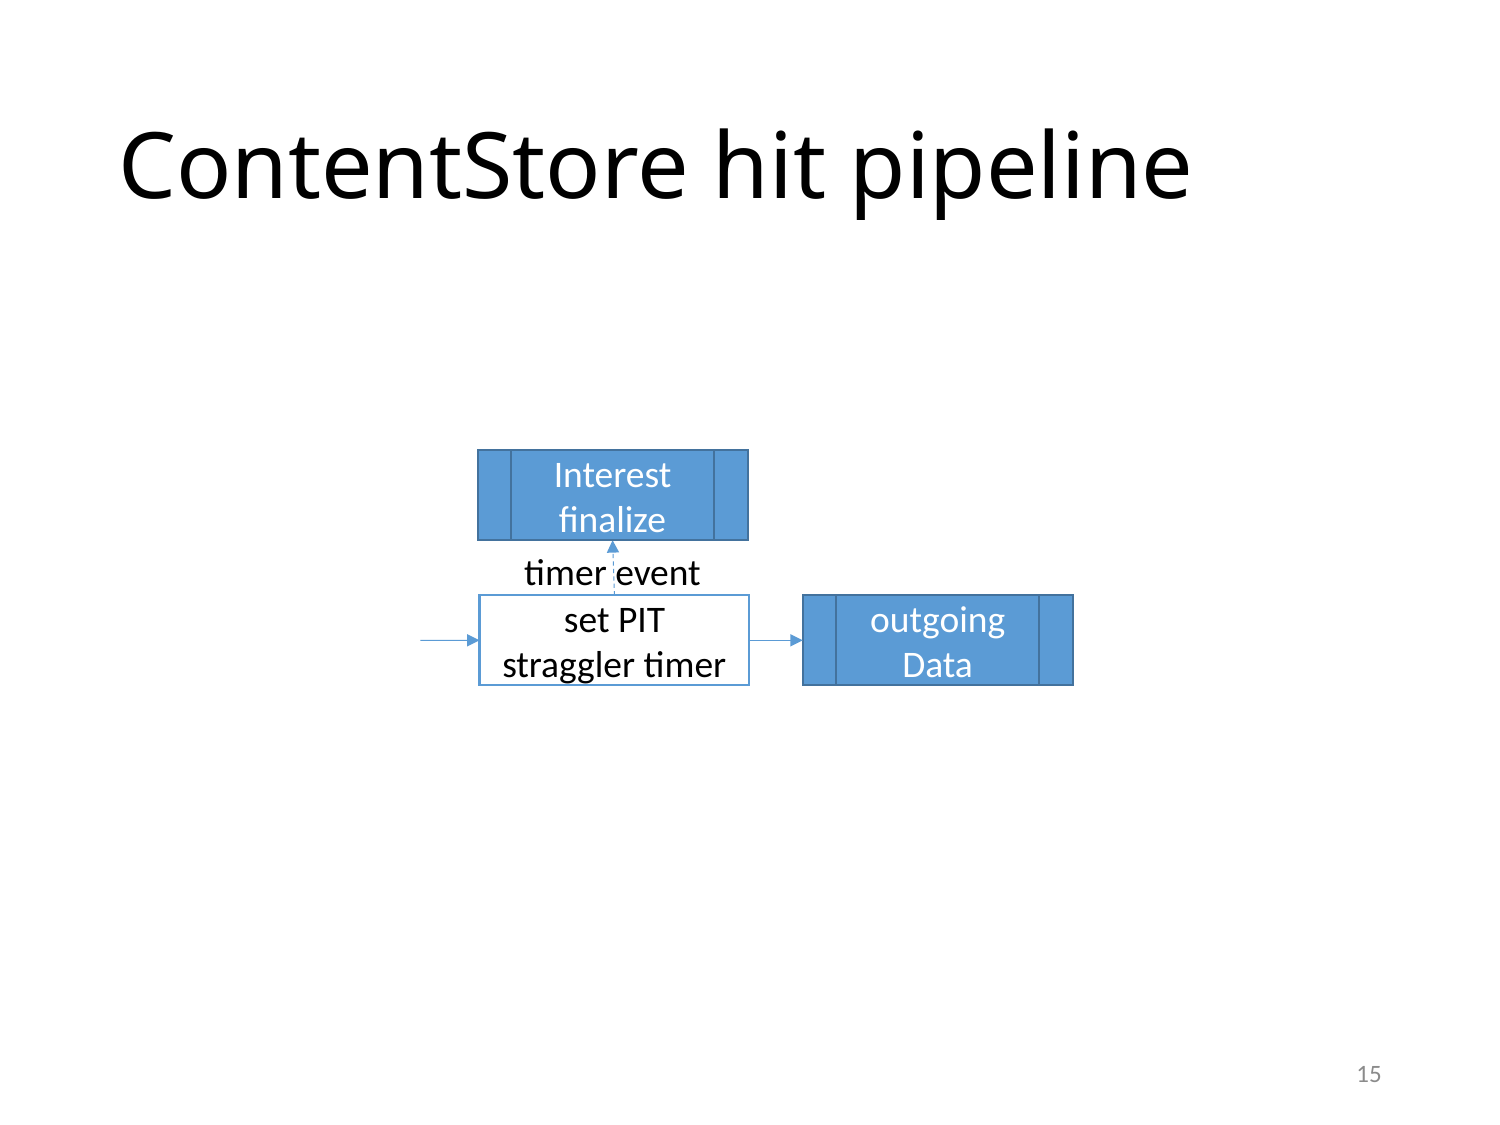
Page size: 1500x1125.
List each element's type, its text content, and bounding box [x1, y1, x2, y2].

slide_number 15 [1059, 1042, 1397, 1103]
text_box timer event [509, 541, 716, 601]
title ContentStore hit pipeline [103, 59, 1397, 278]
text_box outgoing Data [802, 594, 1074, 686]
text_box Interest finalize [477, 449, 749, 541]
text_box set PIT straggler timer [478, 594, 750, 686]
